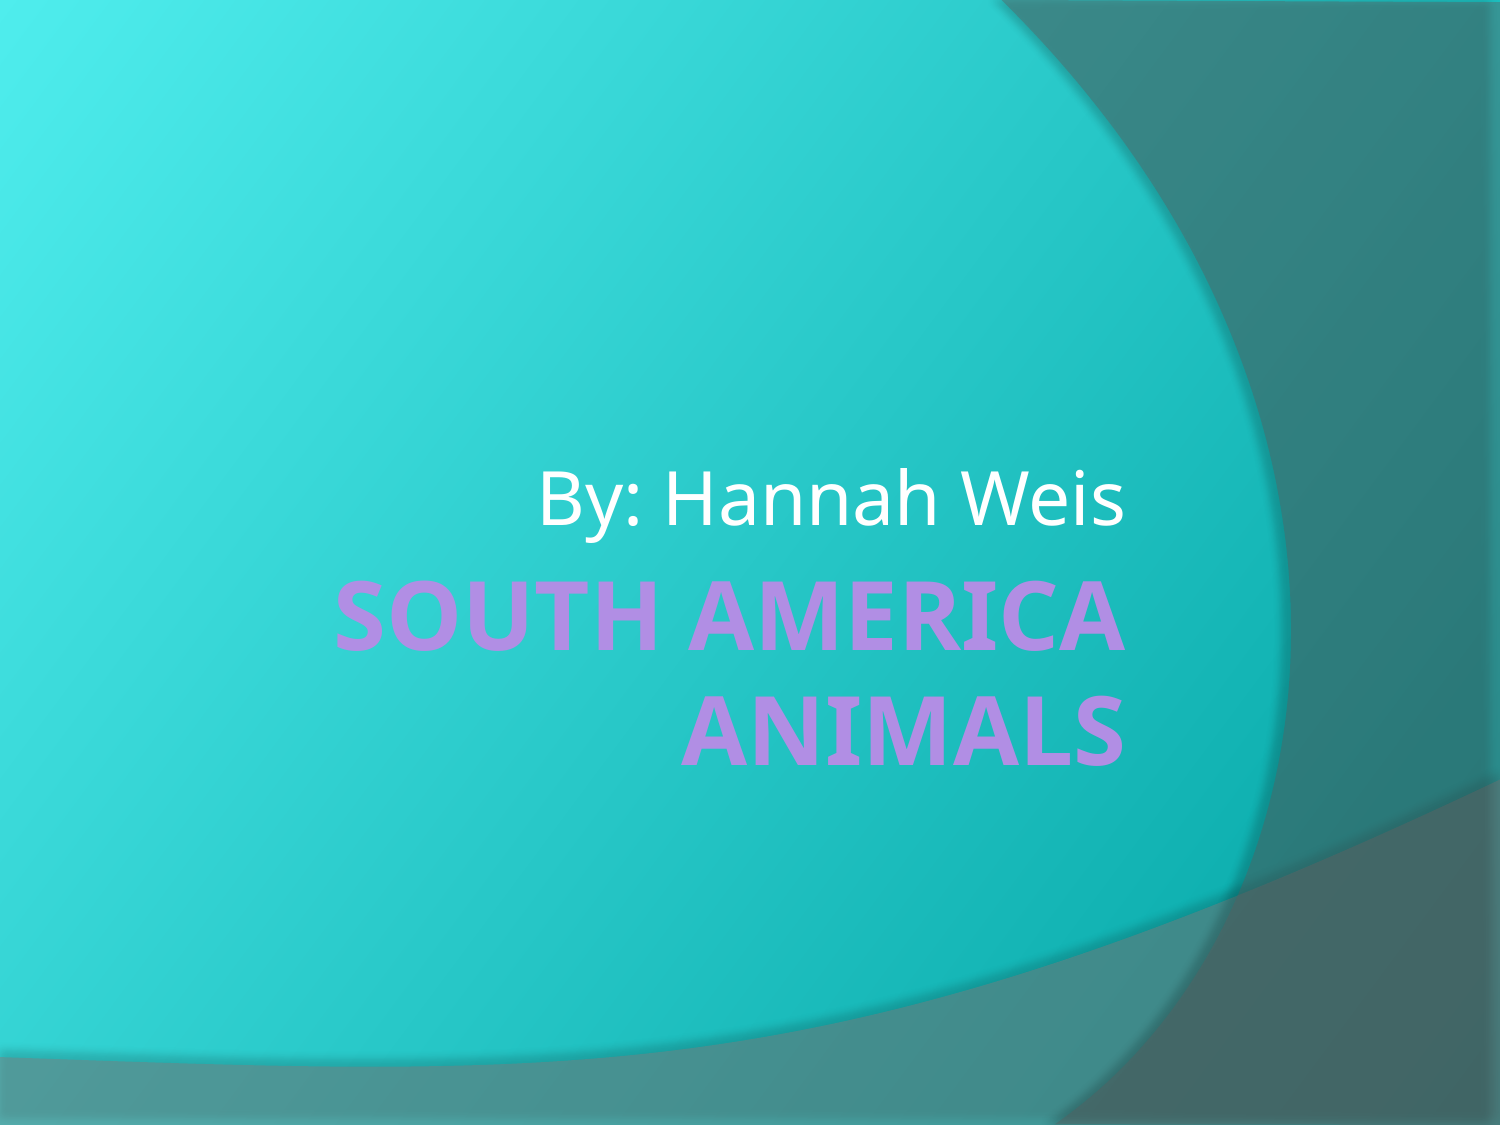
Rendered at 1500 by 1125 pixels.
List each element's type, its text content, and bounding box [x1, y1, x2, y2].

title South America Animals [70, 547, 1134, 925]
subtitle By: Hannah Weis [71, 253, 1134, 541]
